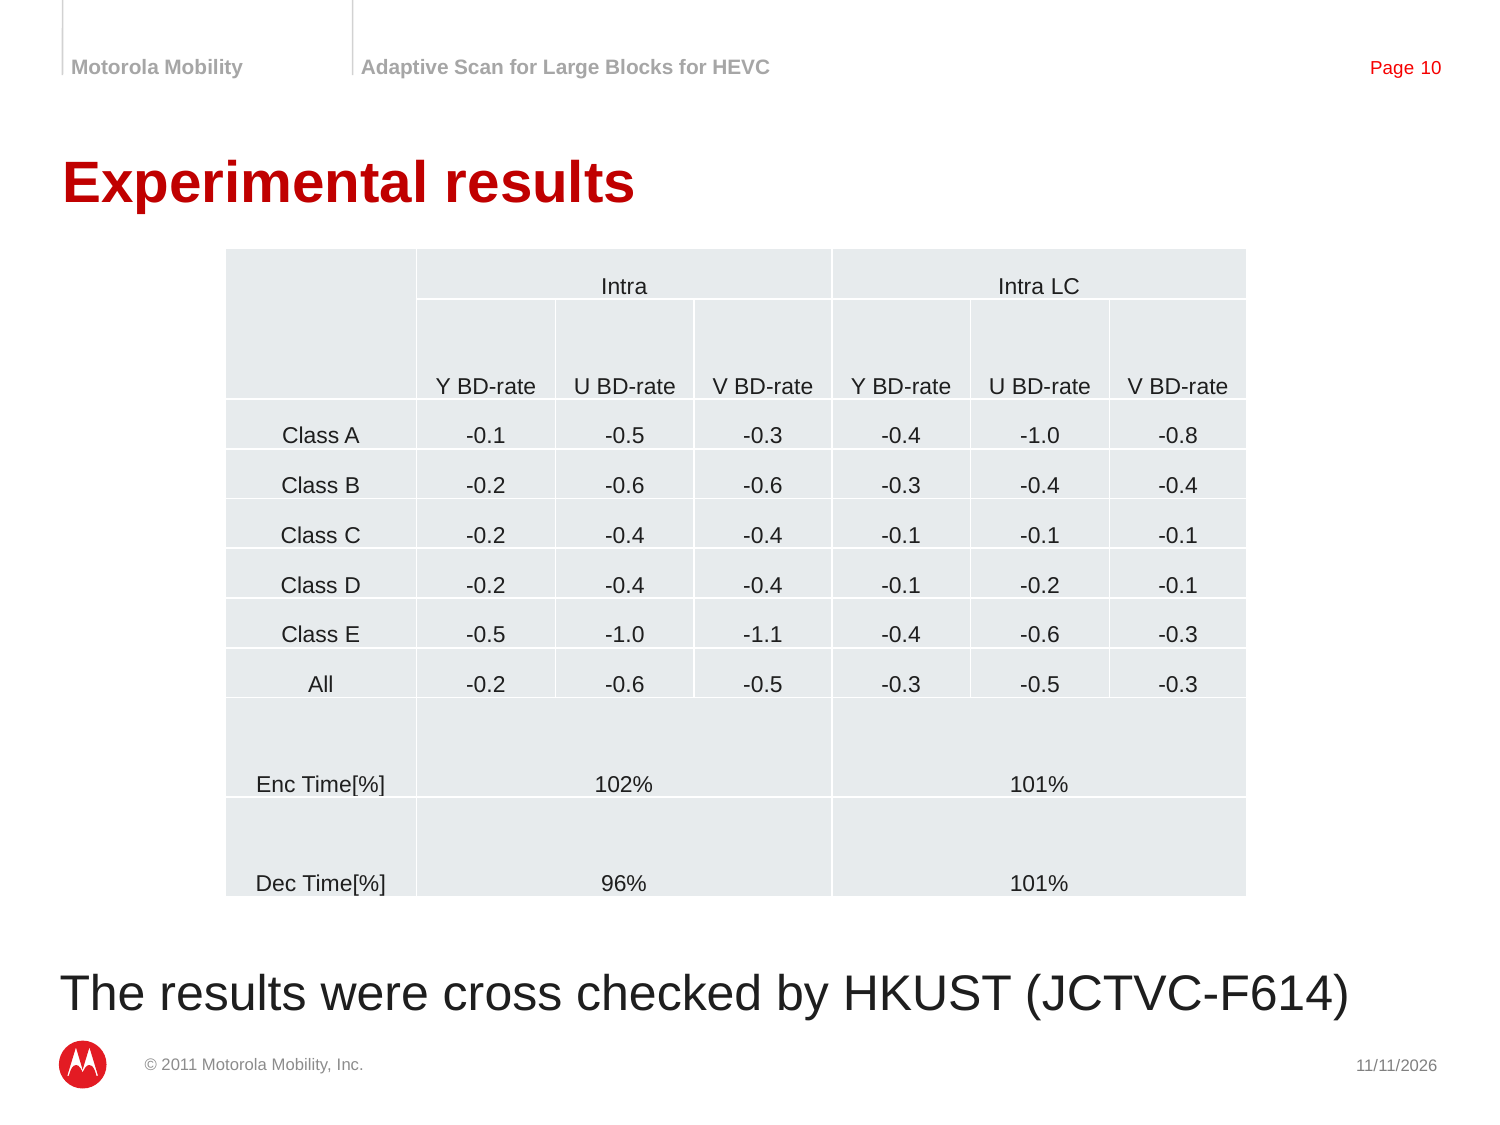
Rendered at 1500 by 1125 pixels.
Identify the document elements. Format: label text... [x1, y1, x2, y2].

table_cell U BD-rate [556, 300, 693, 398]
table_cell -1.0 [971, 400, 1109, 448]
table_cell -0.1 [971, 499, 1109, 547]
table_cell 96% [417, 798, 831, 896]
table_cell -0.3 [695, 400, 831, 448]
table_cell U BD-rate [971, 300, 1109, 398]
table_cell -0.3 [833, 450, 970, 498]
table_cell 101% [833, 798, 1246, 896]
title Experimental results [62, 78, 1439, 215]
table_cell -0.3 [833, 649, 970, 697]
table_cell -0.3 [1110, 649, 1246, 697]
table_cell -0.6 [556, 649, 693, 697]
table_cell -0.2 [417, 649, 555, 697]
table_cell -0.4 [556, 499, 693, 547]
table_cell -0.3 [1110, 599, 1246, 647]
table_cell -1.1 [695, 599, 831, 647]
table_cell Enc Time[%] [226, 698, 416, 796]
table_cell Dec Time[%] [226, 798, 416, 896]
table_cell -0.1 [1110, 549, 1246, 597]
table_cell All [226, 649, 416, 697]
table_cell -0.1 [1110, 499, 1246, 547]
table_cell -0.2 [417, 499, 555, 547]
table_cell -0.4 [971, 450, 1109, 498]
table_cell -0.4 [833, 599, 970, 647]
table_cell -0.4 [833, 400, 970, 448]
list The results were cross checked by HKUST (JCTVC-F614) [59, 289, 1436, 1019]
table_header Intra [417, 249, 831, 298]
table_cell -0.5 [971, 649, 1109, 697]
table_cell -0.5 [556, 400, 693, 448]
table_cell Class E [226, 599, 416, 647]
table_cell Y BD-rate [417, 300, 555, 398]
table_cell -0.5 [695, 649, 831, 697]
table_cell Class D [226, 549, 416, 597]
table_cell 102% [417, 698, 831, 796]
table_cell Class A [226, 400, 416, 448]
table_cell Y BD-rate [833, 300, 970, 398]
table_cell Class C [226, 499, 416, 547]
table_cell -0.1 [417, 400, 555, 448]
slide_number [1347, 1043, 1447, 1087]
table_header [226, 249, 416, 398]
table_header Intra LC [833, 249, 1246, 298]
table_cell -0.2 [417, 450, 555, 498]
table_cell -0.4 [1110, 450, 1246, 498]
table_cell -0.6 [971, 599, 1109, 647]
table_cell -0.6 [556, 450, 693, 498]
table_cell -0.2 [971, 549, 1109, 597]
table_cell -0.6 [695, 450, 831, 498]
table_cell V BD-rate [695, 300, 831, 398]
table_cell V BD-rate [1110, 300, 1246, 398]
table_cell -0.1 [833, 499, 970, 547]
table_cell -1.0 [556, 599, 693, 647]
table_cell -0.2 [417, 549, 555, 597]
table_cell 101% [833, 698, 1246, 796]
table_cell -0.5 [417, 599, 555, 647]
table_cell -0.8 [1110, 400, 1246, 448]
footer © 2011 Motorola Mobility, Inc. [129, 1041, 605, 1086]
table_cell -0.4 [695, 549, 831, 597]
table_cell -0.4 [695, 499, 831, 547]
table_cell Class B [226, 450, 416, 498]
table_cell -0.4 [556, 549, 693, 597]
table_cell -0.1 [833, 549, 970, 597]
